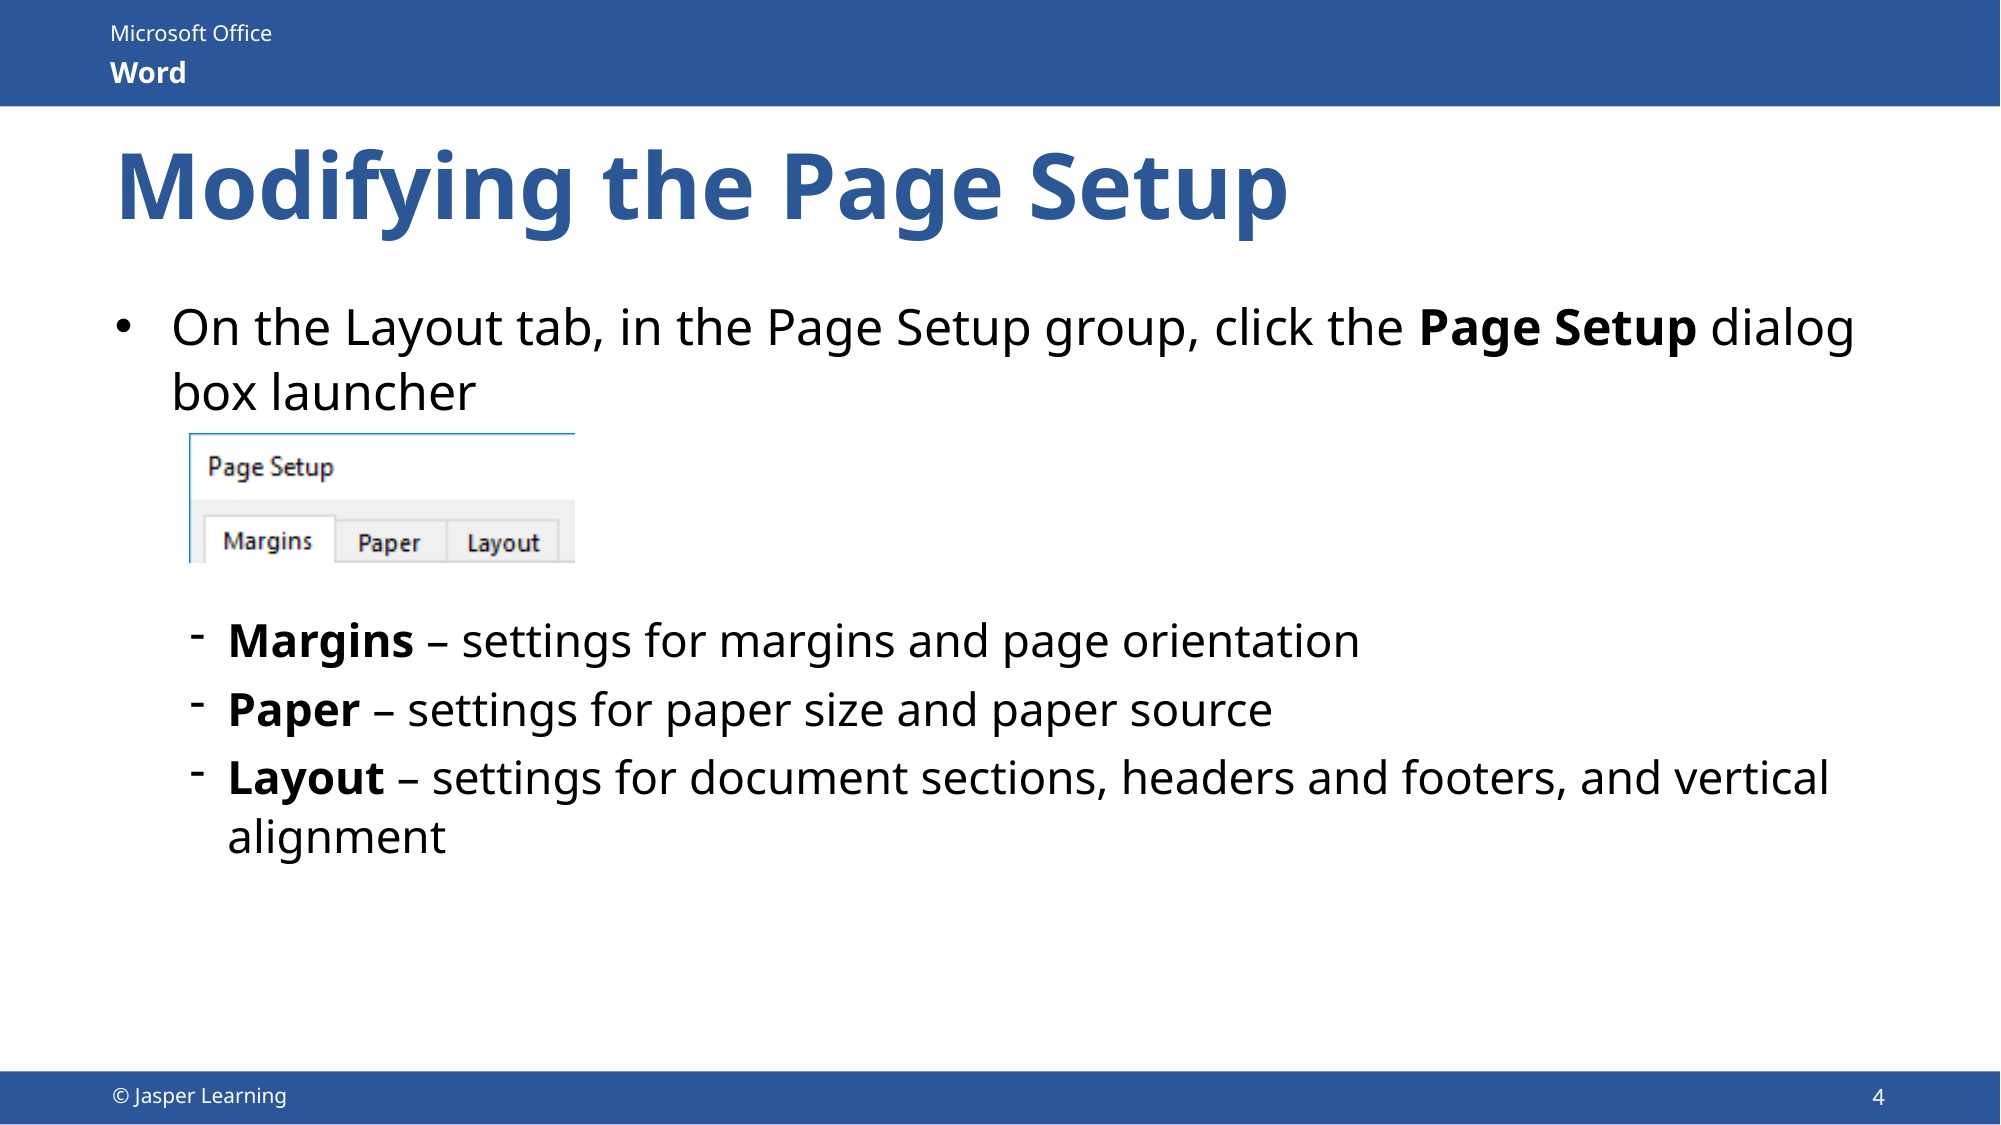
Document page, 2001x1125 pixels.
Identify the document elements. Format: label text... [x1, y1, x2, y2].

footer © Jasper Learning [97, 1076, 773, 1118]
slide_number 4 [1433, 1065, 1900, 1125]
title Modifying the Page Setup [99, 118, 1866, 248]
list On the Layout tab, in the Page Setup group, click the Page Setup dialog box launcher Margins – settings for margins and page orientation Paper – settings for paper size and paper source Layout – settings for document sections, headers and footers, and vertical alignment [99, 283, 1900, 1026]
picture [188, 433, 575, 563]
